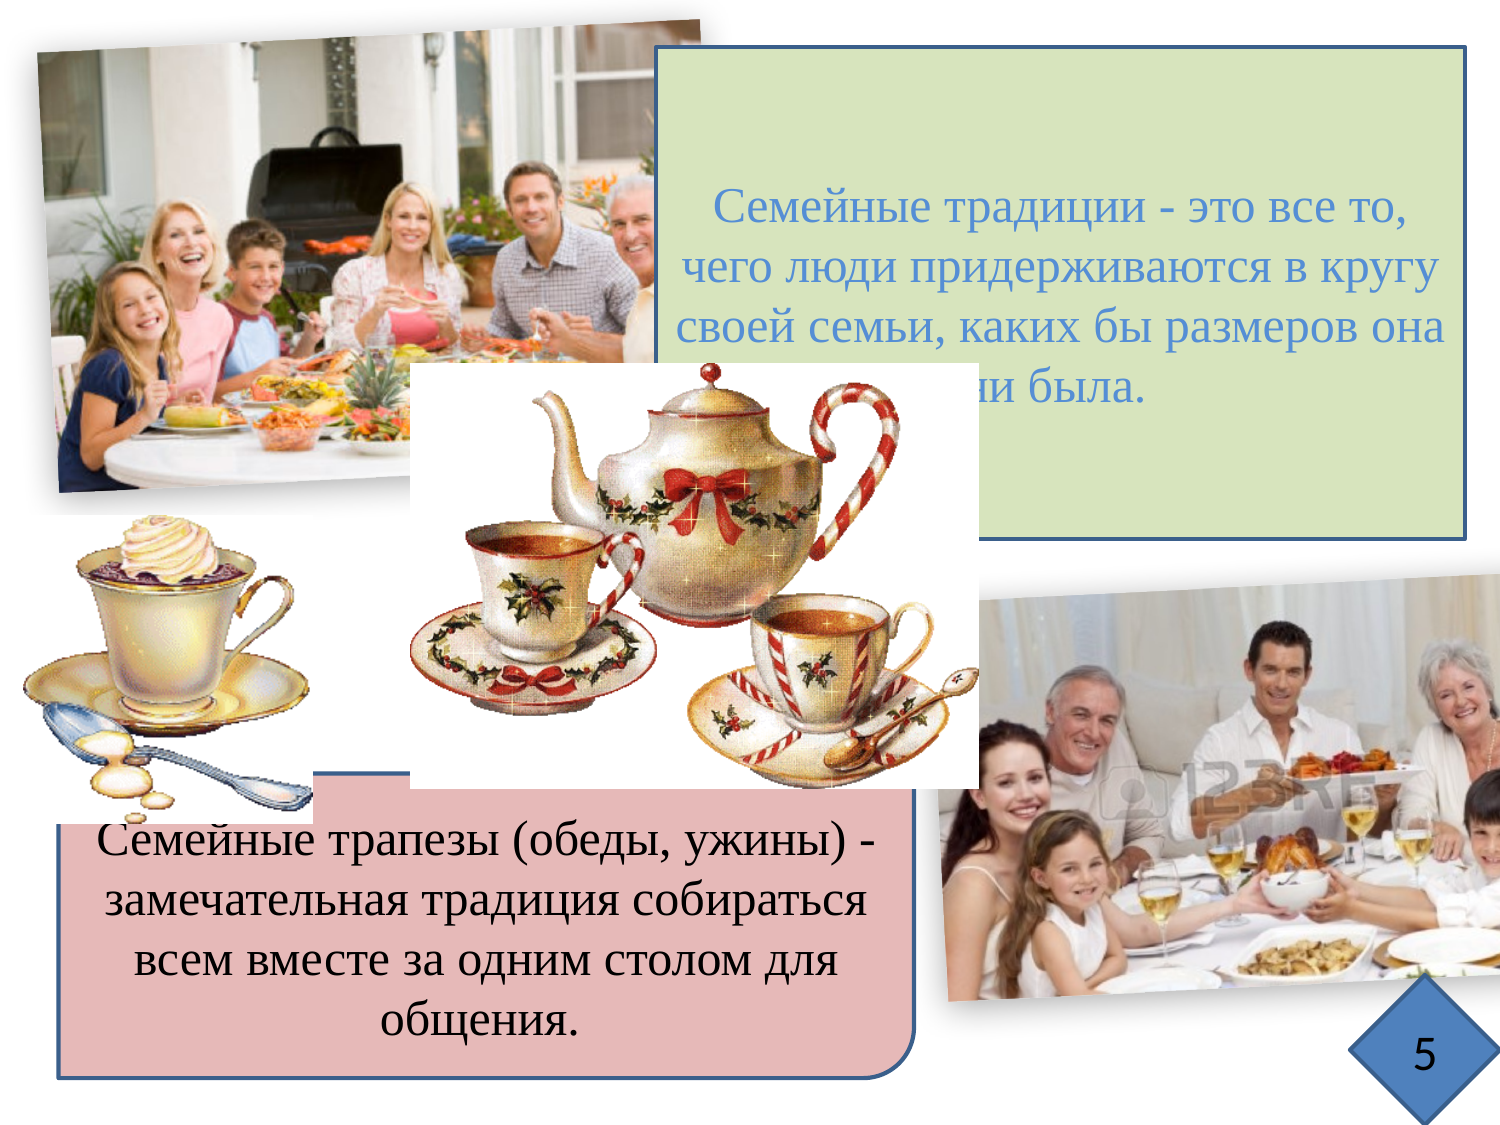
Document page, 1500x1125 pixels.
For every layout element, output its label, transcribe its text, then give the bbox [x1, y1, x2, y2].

text_box Cемейные традиции - это все то, чего люди придерживаются в кругу своей семьи, каких бы размеров она ни была. [715, 45, 1467, 541]
text_box Семейные трапезы (обеды, ужины) - замечательная традиция собираться всем вместе за одним столом для общения. [56, 771, 917, 1081]
text_box 5 [1347, 994, 1500, 1125]
picture [23, 515, 313, 824]
picture [38, 20, 1500, 1001]
